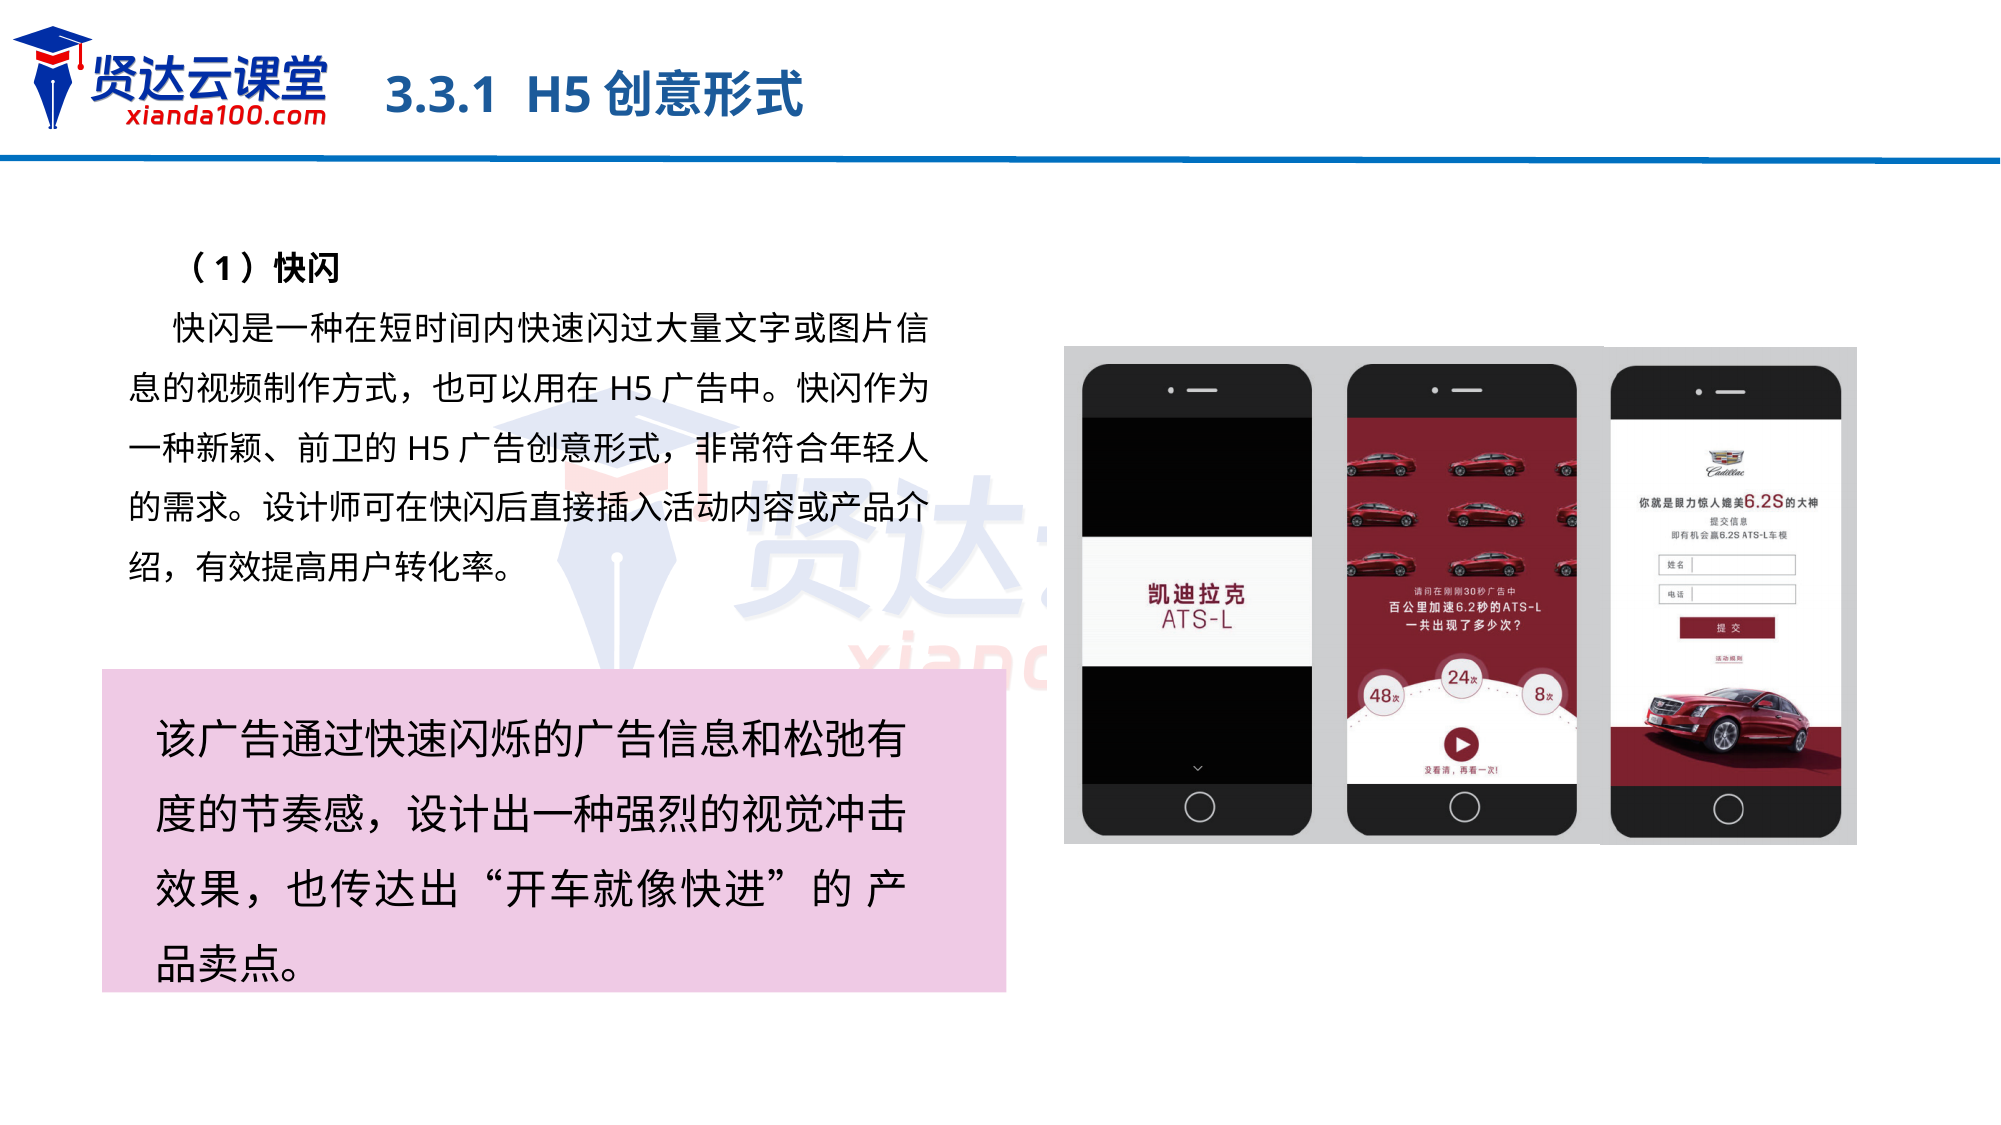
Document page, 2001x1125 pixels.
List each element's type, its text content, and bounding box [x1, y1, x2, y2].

text_box （1）快闪 快闪是一种在短时间内快速闪过大量文字或图片信息的视频制作方式，也可以用在H5广告中。快闪作为一种新颖、前卫的H5广告创意形式，非常符合年轻人的需求。设计师可在快闪后直接插入活动内容或产品介绍，有效提高用户转化率。 [113, 219, 946, 654]
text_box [101, 668, 1007, 999]
picture [0, 7, 353, 155]
picture [1046, 337, 1871, 854]
text_box 3.3.1 H5创意形式 [370, 54, 1007, 130]
